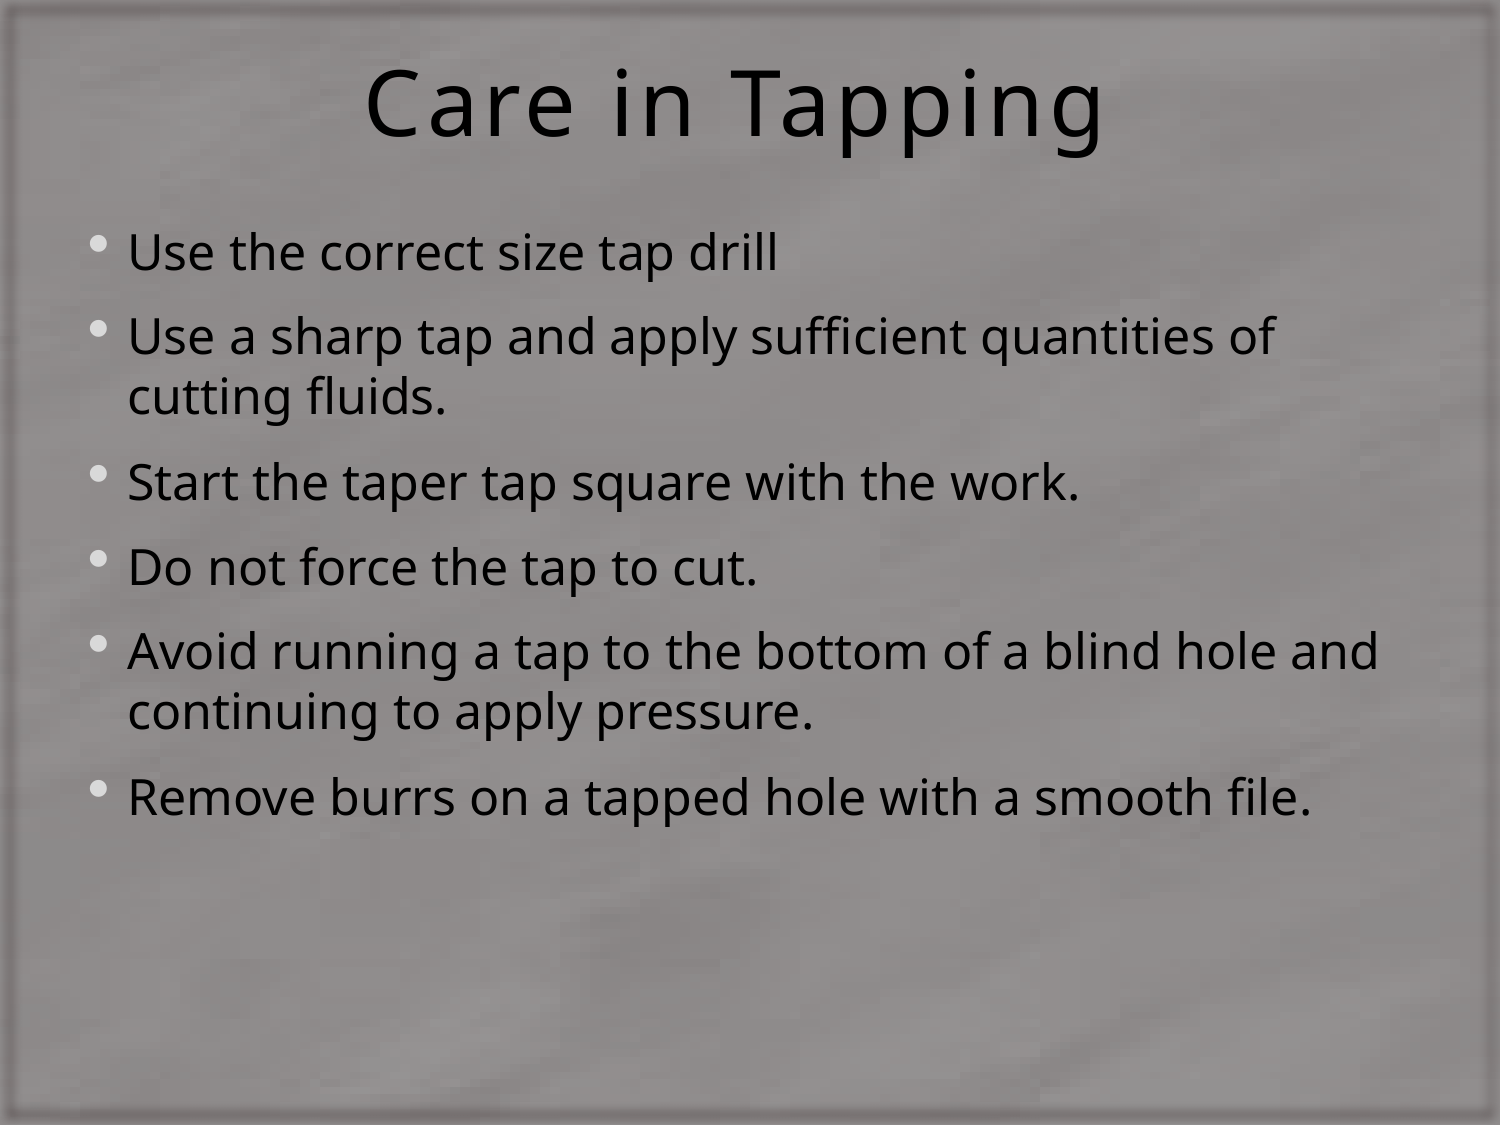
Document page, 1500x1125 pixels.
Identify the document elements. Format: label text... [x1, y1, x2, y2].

list Use the correct size tap drill Use a sharp tap and apply sufficient quantities of cutting fluids. Start the taper tap square with the work. Do not force the tap to cut. Avoid running a tap to the bottom of a blind hole and continuing to apply pressure. Remove burrs on a tapped hole with a smooth file. [75, 212, 1438, 1125]
title Care in Tapping [52, 37, 1448, 225]
